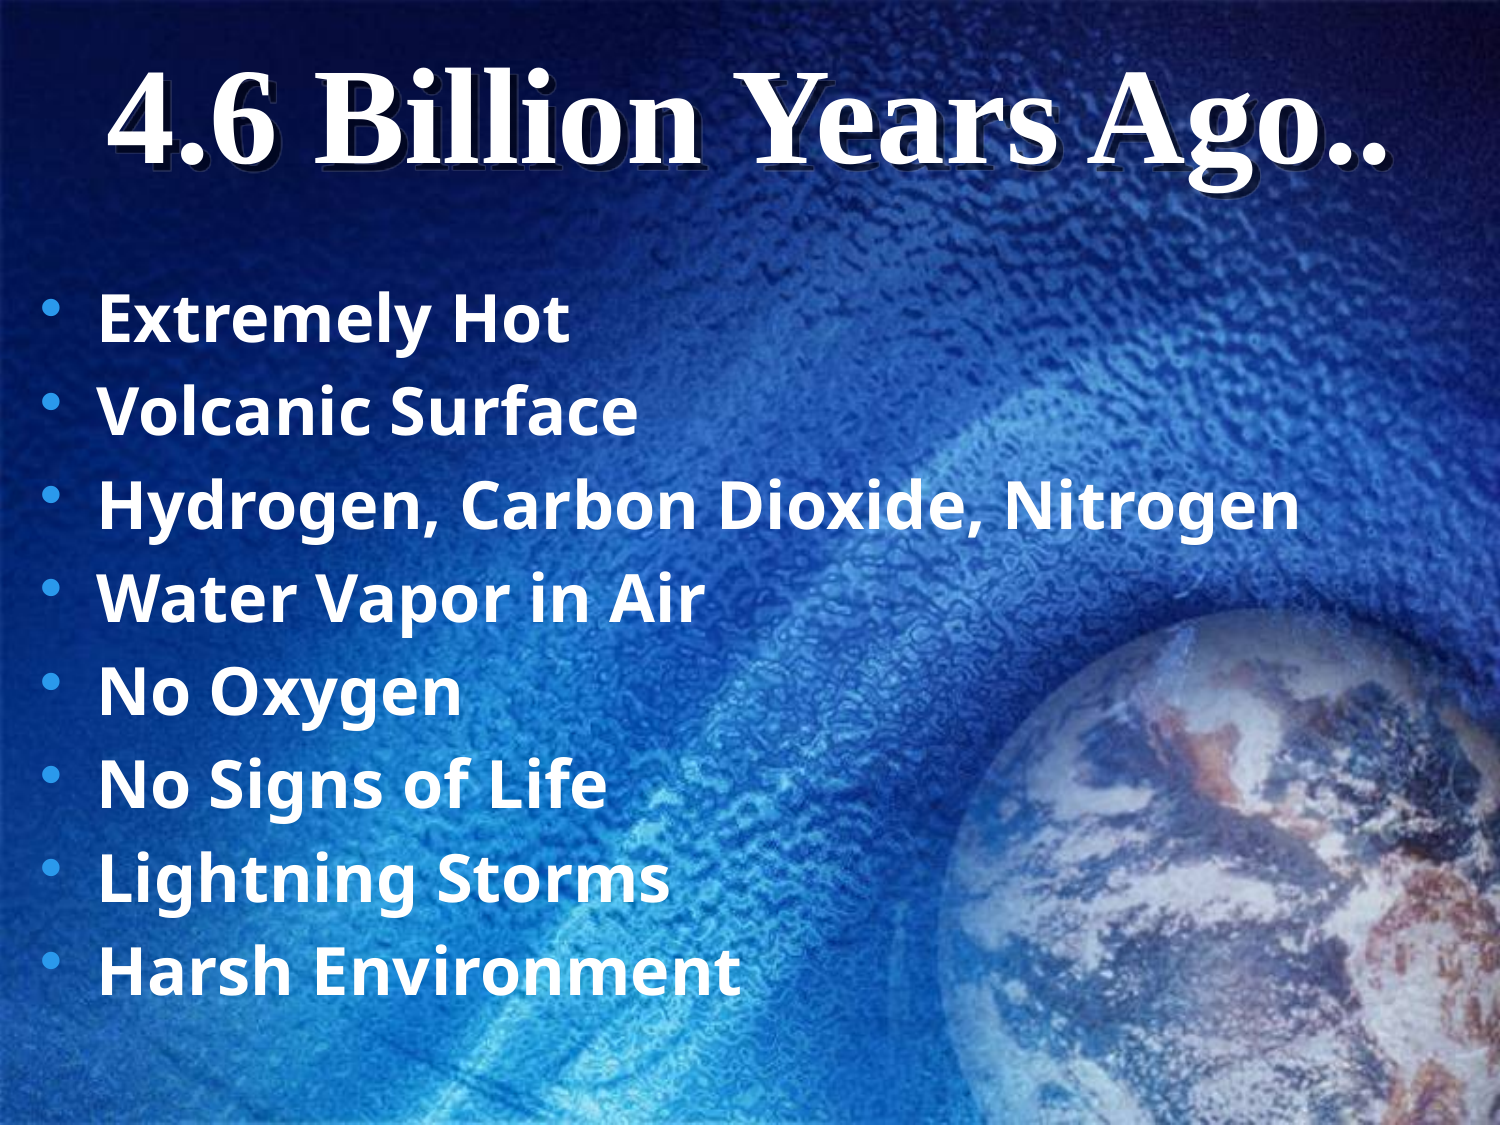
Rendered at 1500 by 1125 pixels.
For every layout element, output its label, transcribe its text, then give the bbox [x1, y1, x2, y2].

picture [0, 0, 1500, 1125]
title 4.6 Billion Years Ago.. [74, 37, 1426, 174]
list Extremely Hot Volcanic Surface Hydrogen, Carbon Dioxide, Nitrogen Water Vapor in Air No Oxygen No Signs of Life Lightning Storms Harsh Environment [24, 174, 1476, 1063]
